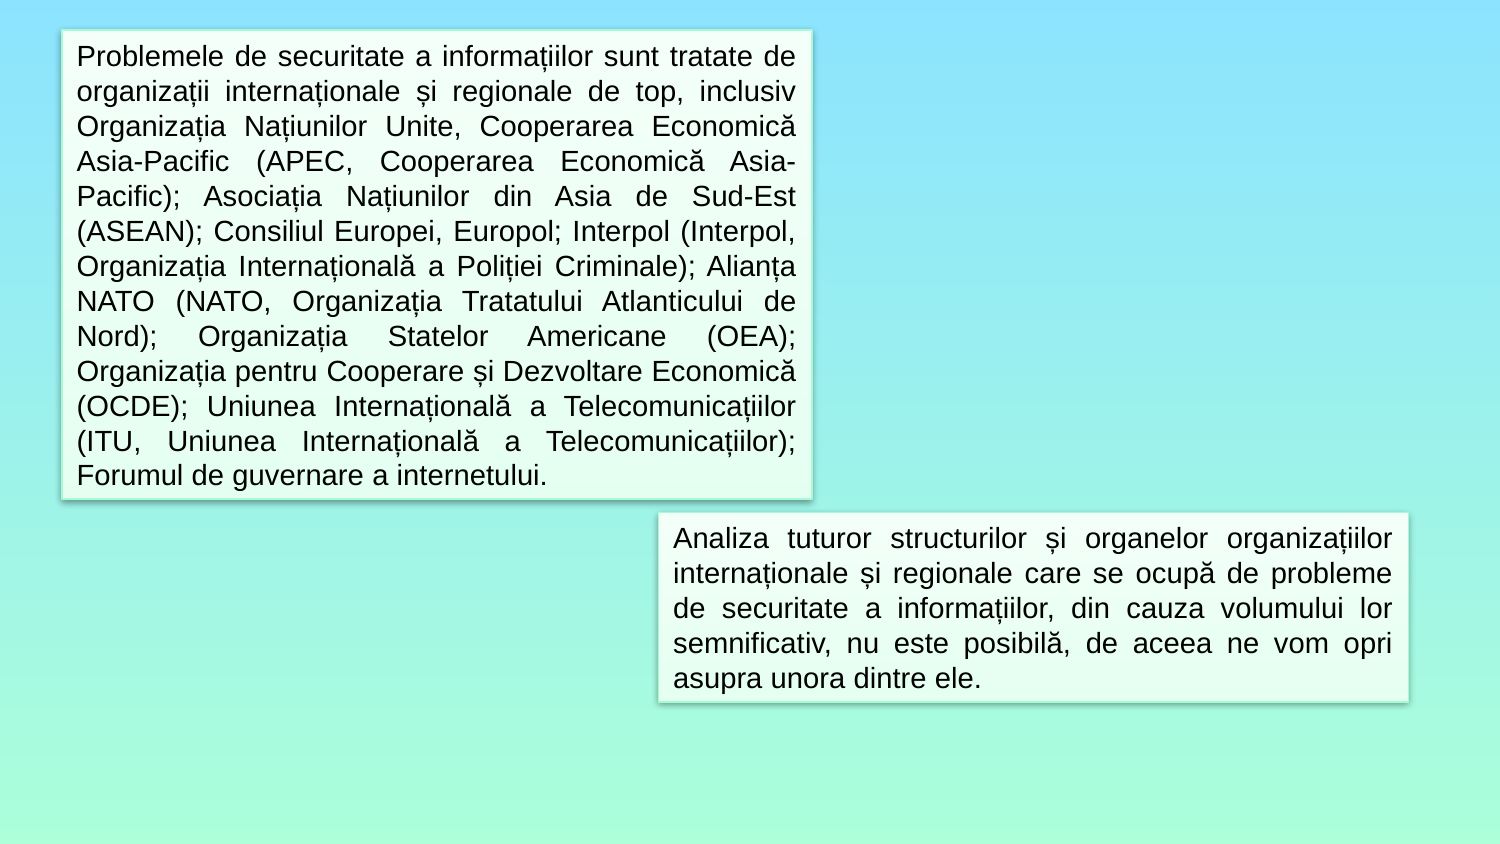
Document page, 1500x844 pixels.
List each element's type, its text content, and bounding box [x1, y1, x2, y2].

text_box Problemele de securitate a informațiilor sunt tratate de organizații internaționale și regionale de top, inclusiv Organizația Națiunilor Unite, Cooperarea Economică Asia-Pacific (APEC, Cooperarea Economică Asia-Pacific); Asociația Națiunilor din Asia de Sud-Est (ASEAN); Consiliul Europei, Europol; Interpol (Interpol, Organizația Internațională a Poliției Criminale); Alianța NATO (NATO, Organizația Tratatului Atlanticului de Nord); Organizația Statelor Americane (OEA); Organizația pentru Cooperare și Dezvoltare Economică (OCDE); Uniunea Internațională a Telecomunicațiilor (ITU, Uniunea Internațională a Telecomunicațiilor); Forumul de guvernare a internetului. [61, 29, 813, 500]
text_box Analiza tuturor structurilor și organelor organizațiilor internaționale și regionale care se ocupă de probleme de securitate a informațiilor, din cauza volumului lor semnificativ, nu este posibilă, de aceea ne vom opri asupra unora dintre ele. [658, 512, 1409, 703]
